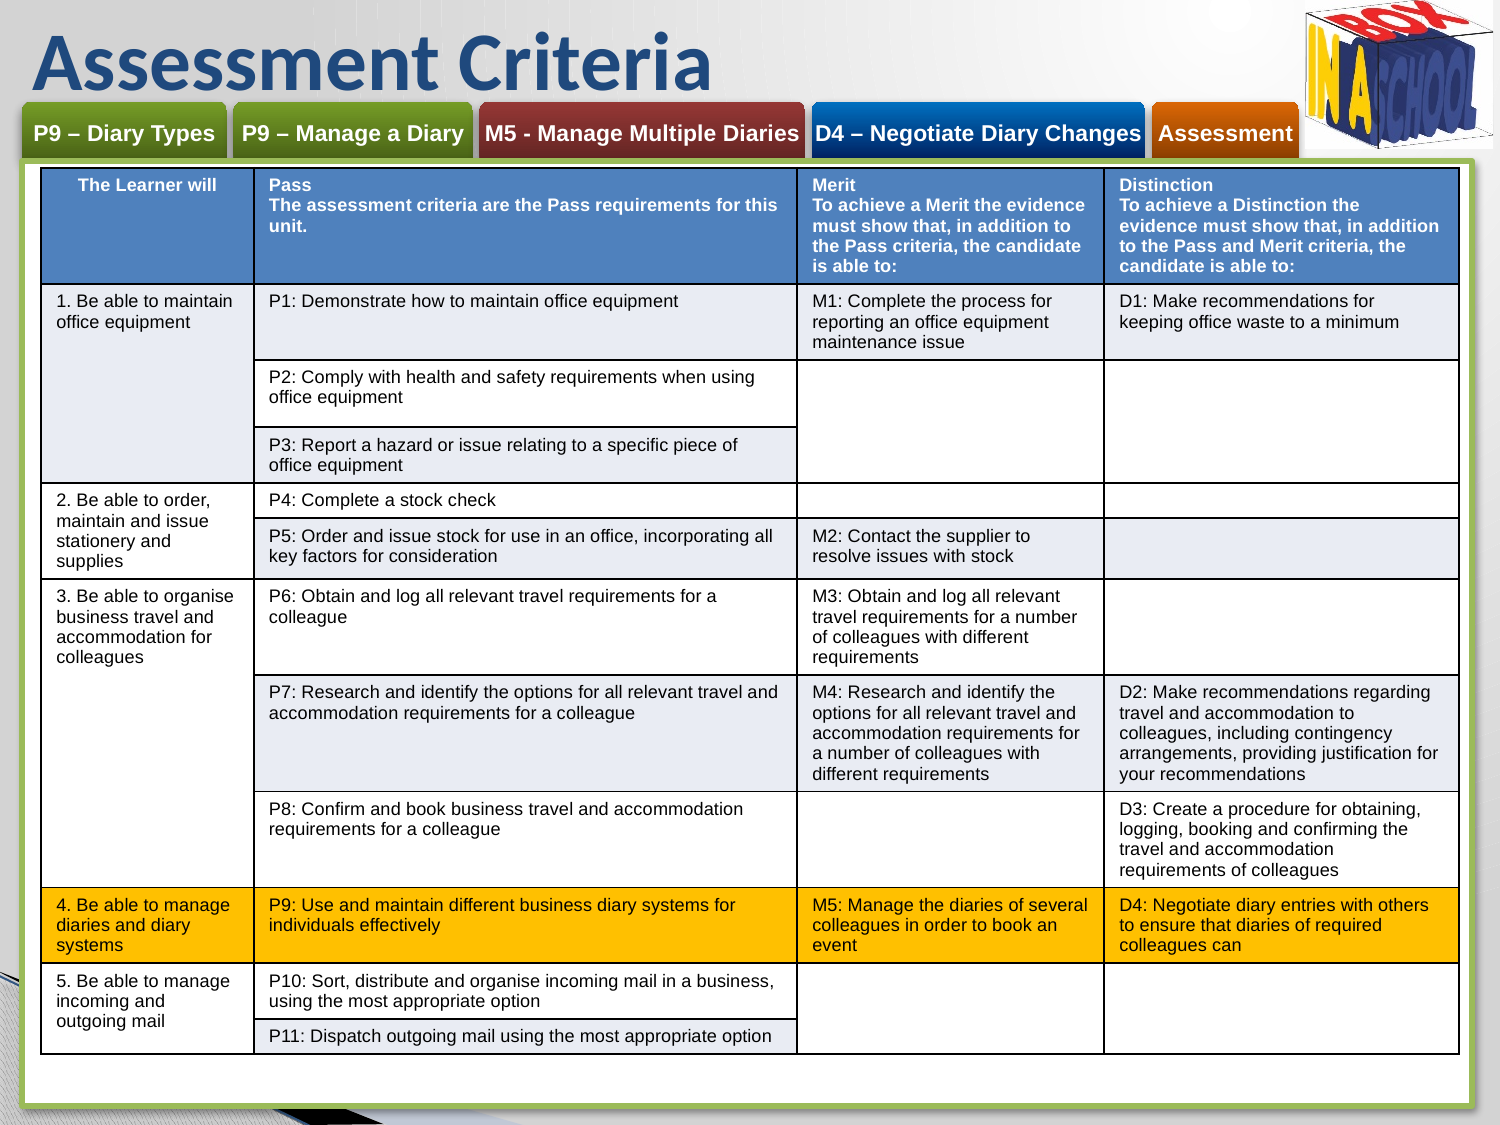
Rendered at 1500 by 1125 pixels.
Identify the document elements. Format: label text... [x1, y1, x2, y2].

table_cell P6: Obtain and log all relevant travel requirements for a colleague [255, 580, 796, 674]
table_cell [1105, 580, 1458, 674]
table_header Distinction To achieve a Distinction the evidence must show that, in addition to the Pass and Merit criteria, the candidate is able to: [1105, 169, 1458, 283]
table_cell 5. Be able to manage incoming and outgoing mail [42, 964, 253, 1053]
table_cell 4. Be able to manage diaries and diary systems [42, 888, 253, 962]
table_cell [798, 361, 1103, 482]
table_cell [798, 964, 1103, 1053]
table_cell D3: Create a procedure for obtaining, logging, booking and confirming the travel and accommodation requirements of colleagues [1105, 792, 1458, 887]
table_header The Learner will [42, 169, 253, 283]
table_cell [1105, 964, 1458, 1053]
table_cell P2: Comply with health and safety requirements when using office equipment [255, 361, 796, 426]
table_cell 1. Be able to maintain office equipment [42, 285, 253, 482]
table_cell D1: Make recommendations for keeping office waste to a minimum [1105, 285, 1458, 359]
table_cell P4: Complete a stock check [255, 484, 796, 517]
table_cell [798, 792, 1103, 887]
picture [1305, 0, 1494, 149]
table_cell [798, 484, 1103, 517]
table_header Merit To achieve a Merit the evidence must show that, in addition to the Pass criteria, the candidate is able to: [798, 169, 1103, 283]
table_cell P11: Dispatch outgoing mail using the most appropriate option [255, 1020, 796, 1053]
table_cell [1105, 361, 1458, 482]
title Assessment Criteria [17, 0, 1282, 114]
table_cell P10: Sort, distribute and organise incoming mail in a business, using the most appropriate option [255, 964, 796, 1018]
table_cell M3: Obtain and log all relevant travel requirements for a number of colleagues with different requirements [798, 580, 1103, 674]
table_cell 3. Be able to organise business travel and accommodation for colleagues [42, 580, 253, 887]
table_cell [1105, 519, 1458, 578]
table_cell [1105, 484, 1458, 517]
table_cell P9: Use and maintain different business diary systems for individuals effectively [255, 888, 796, 962]
table_cell P7: Research and identify the options for all relevant travel and accommodation requirements for a colleague [255, 676, 796, 791]
table_cell M1: Complete the process for reporting an office equipment maintenance issue [798, 285, 1103, 359]
table_cell P8: Confirm and book business travel and accommodation requirements for a colleague [255, 792, 796, 887]
table_cell P3: Report a hazard or issue relating to a specific piece of office equipment [255, 428, 796, 482]
table_cell P1: Demonstrate how to maintain office equipment [255, 285, 796, 359]
table_cell D4: Negotiate diary entries with others to ensure that diaries of required colleagues can [1105, 888, 1458, 962]
table_cell M5: Manage the diaries of several colleagues in order to book an event [798, 888, 1103, 962]
picture [281, 1114, 303, 1125]
table_cell D2: Make recommendations regarding travel and accommodation to colleagues, including contingency arrangements, providing justification for your recommendations [1105, 676, 1458, 791]
table_cell 2. Be able to order, maintain and issue stationery and supplies [42, 484, 253, 578]
table_cell P5: Order and issue stock for use in an office, incorporating all key factors for consideration [255, 519, 796, 578]
table_cell M4: Research and identify the options for all relevant travel and accommodation requirements for a number of colleagues with different requirements [798, 676, 1103, 791]
table_header Pass The assessment criteria are the Pass requirements for this unit. [255, 169, 796, 283]
table_cell M2: Contact the supplier to resolve issues with stock [798, 519, 1103, 578]
